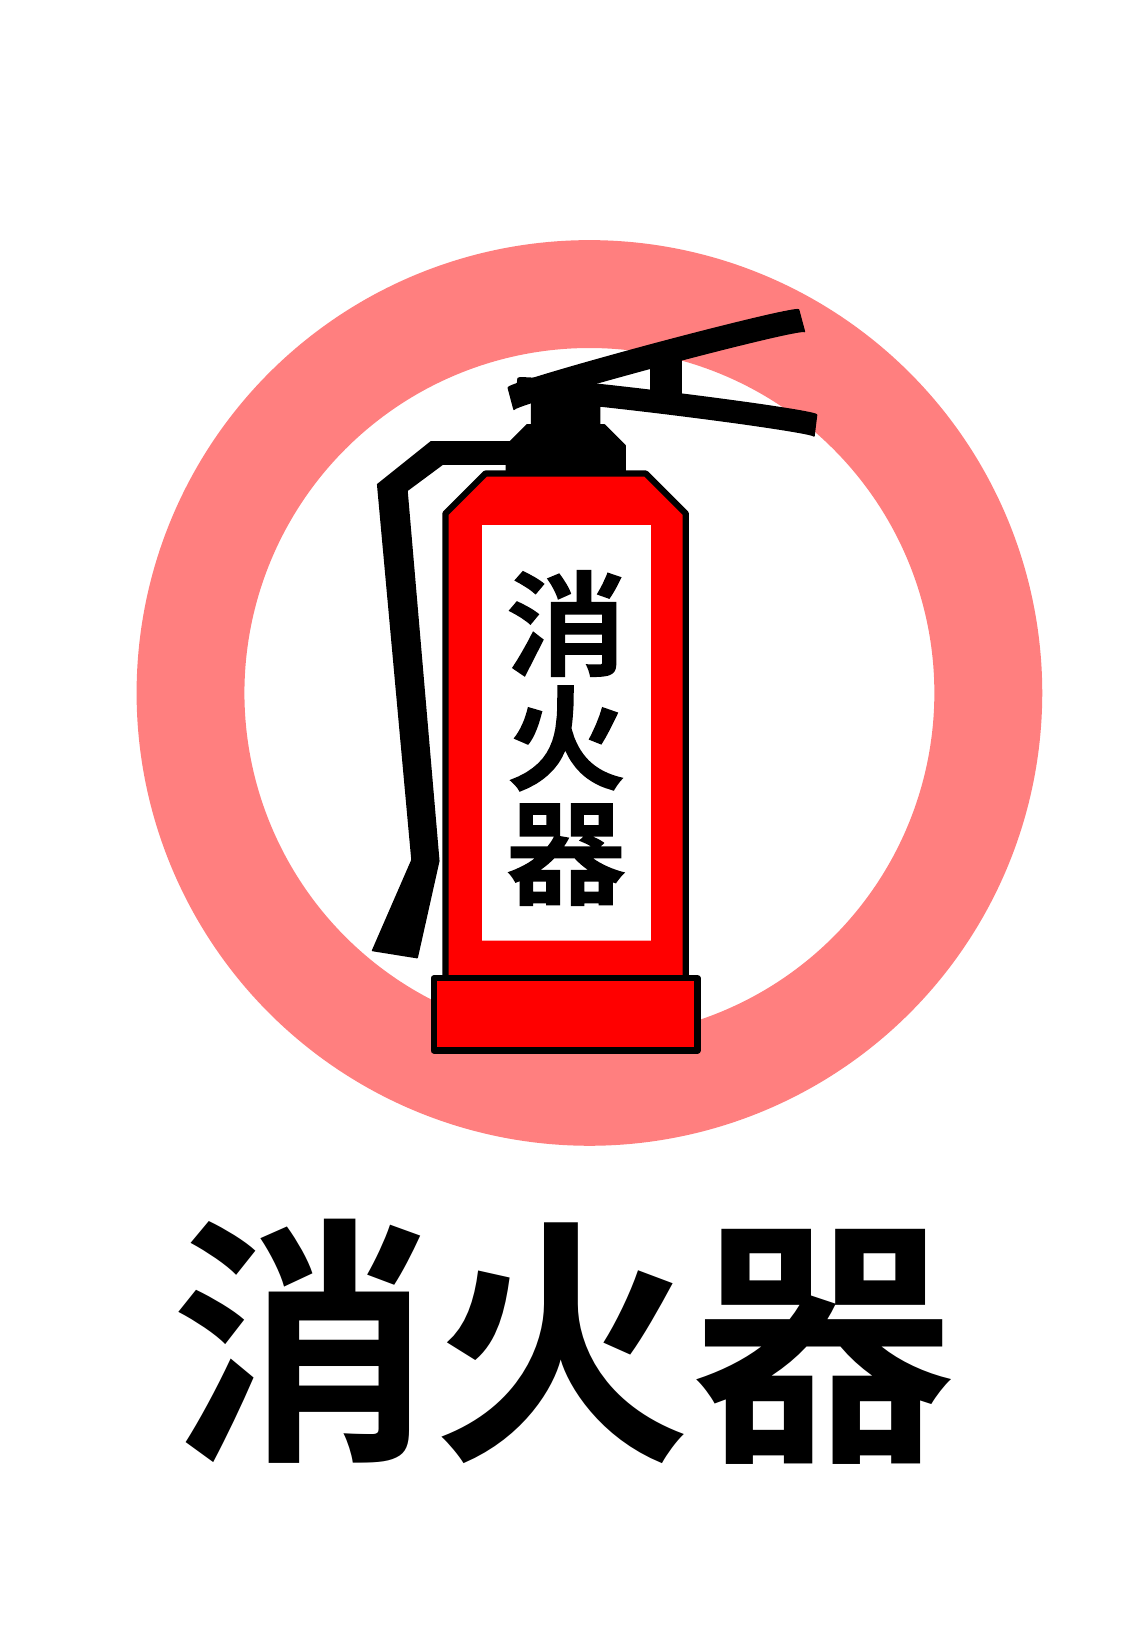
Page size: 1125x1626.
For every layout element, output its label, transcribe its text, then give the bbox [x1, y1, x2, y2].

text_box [136, 239, 1043, 1146]
text_box 消火器 [1, 1172, 1125, 1500]
